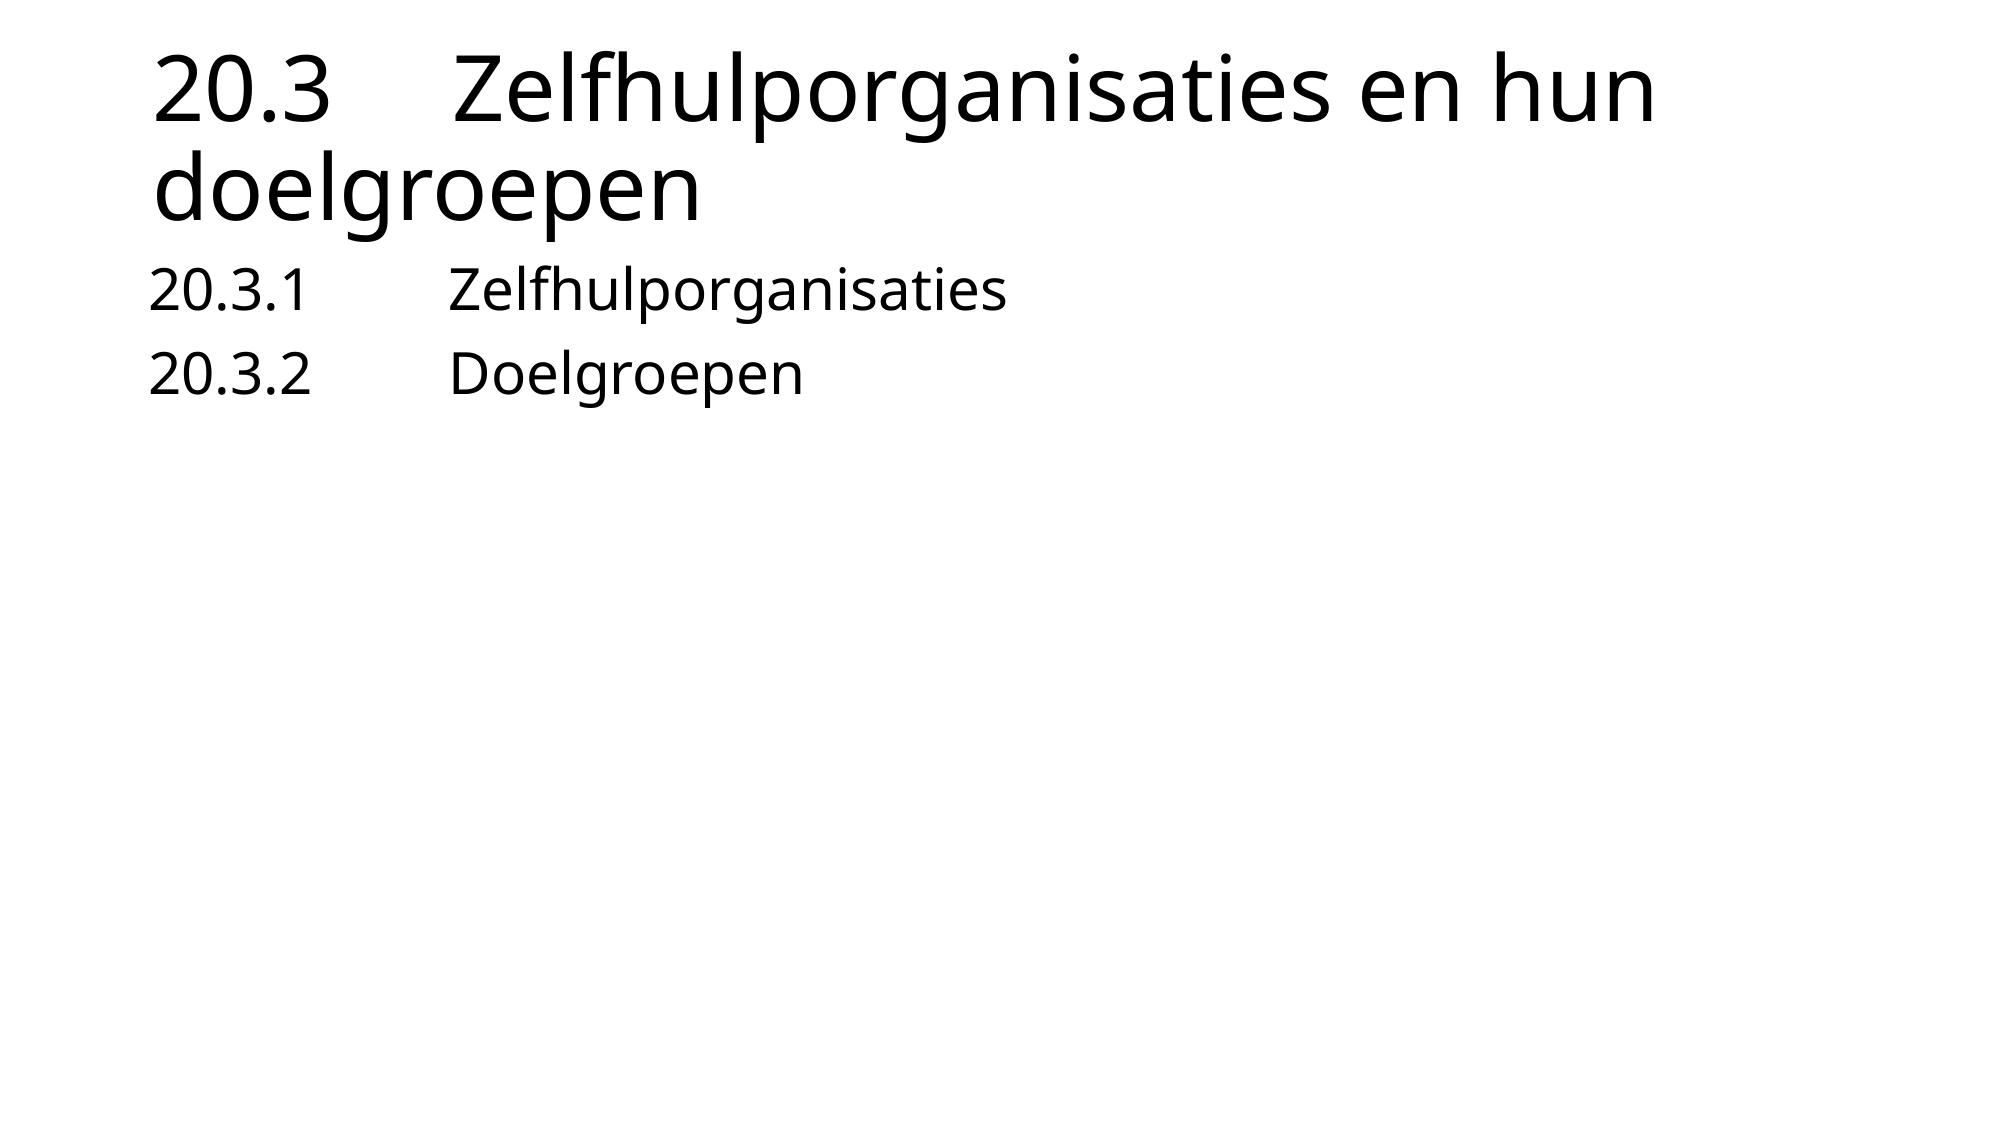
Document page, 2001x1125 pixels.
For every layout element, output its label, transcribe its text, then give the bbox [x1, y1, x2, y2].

title 20.3 Zelfhulporganisaties en hun doelgroepen [137, 32, 1863, 250]
list 20.3.1 Zelfhulporganisaties 20.3.2 Doelgroepen [133, 252, 1859, 967]
